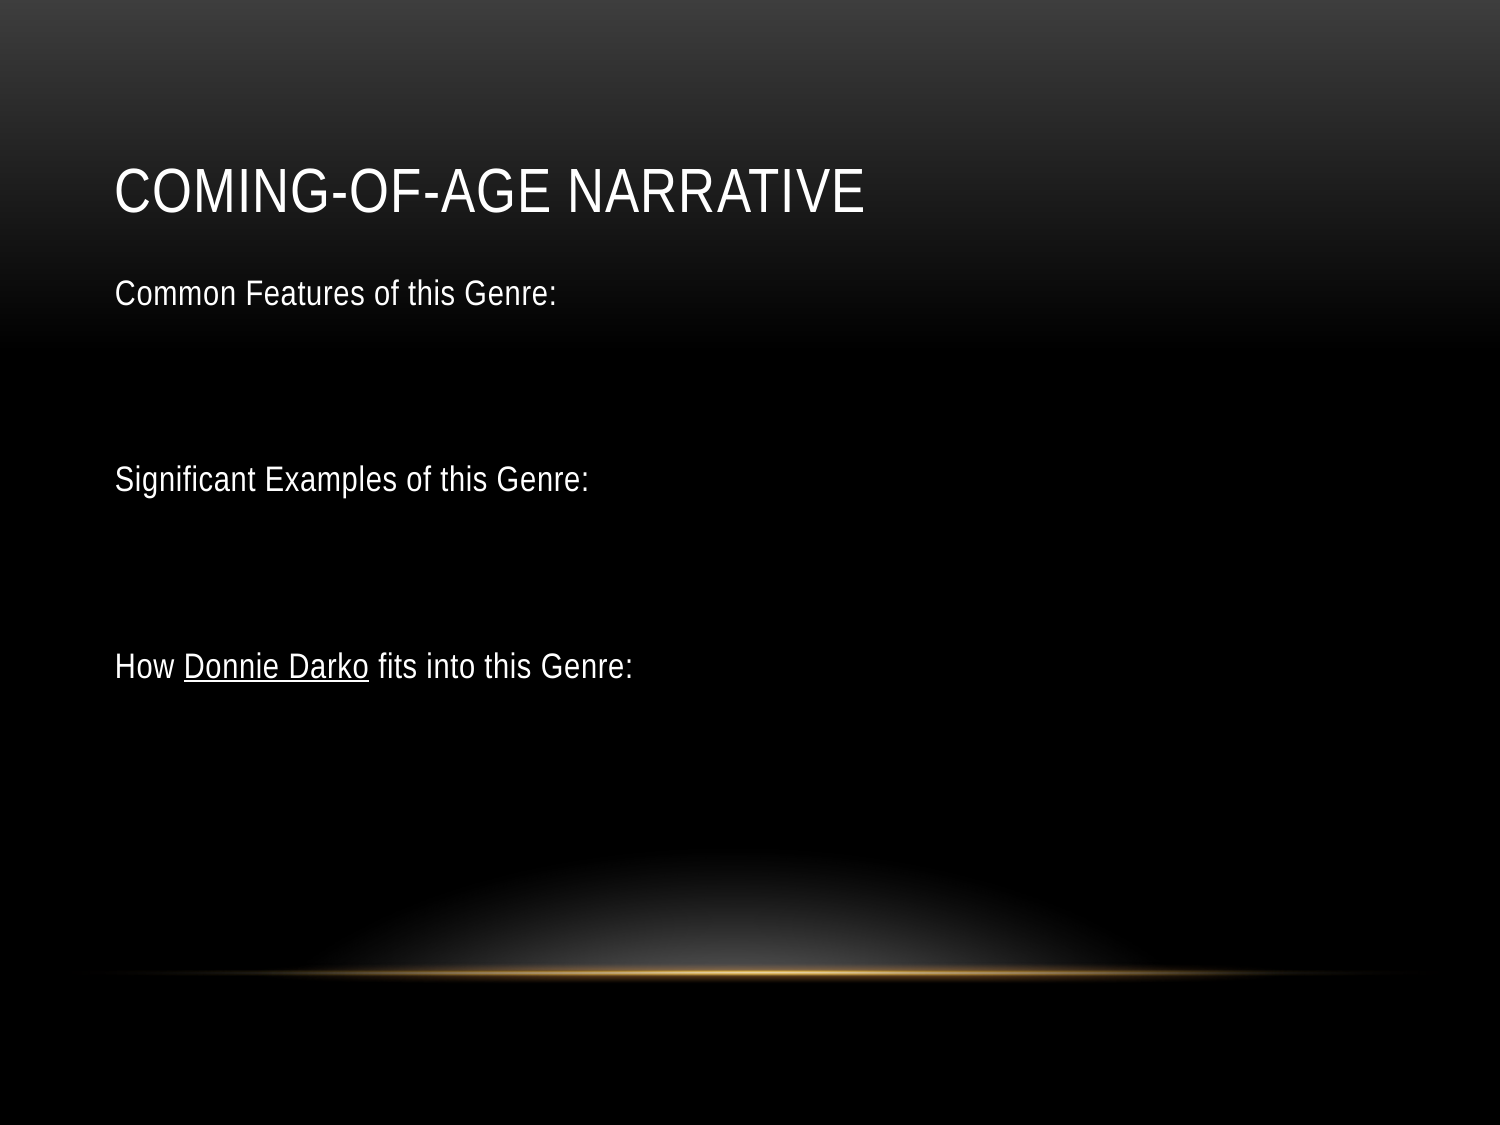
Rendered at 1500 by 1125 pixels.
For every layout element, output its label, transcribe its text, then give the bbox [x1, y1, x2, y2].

picture [0, 0, 1500, 1125]
list Common Features of this Genre: Significant Examples of this Genre: How Donnie Darko fits into this Genre: [99, 262, 1400, 938]
title Coming-of-Age Narrative [99, 45, 1400, 233]
